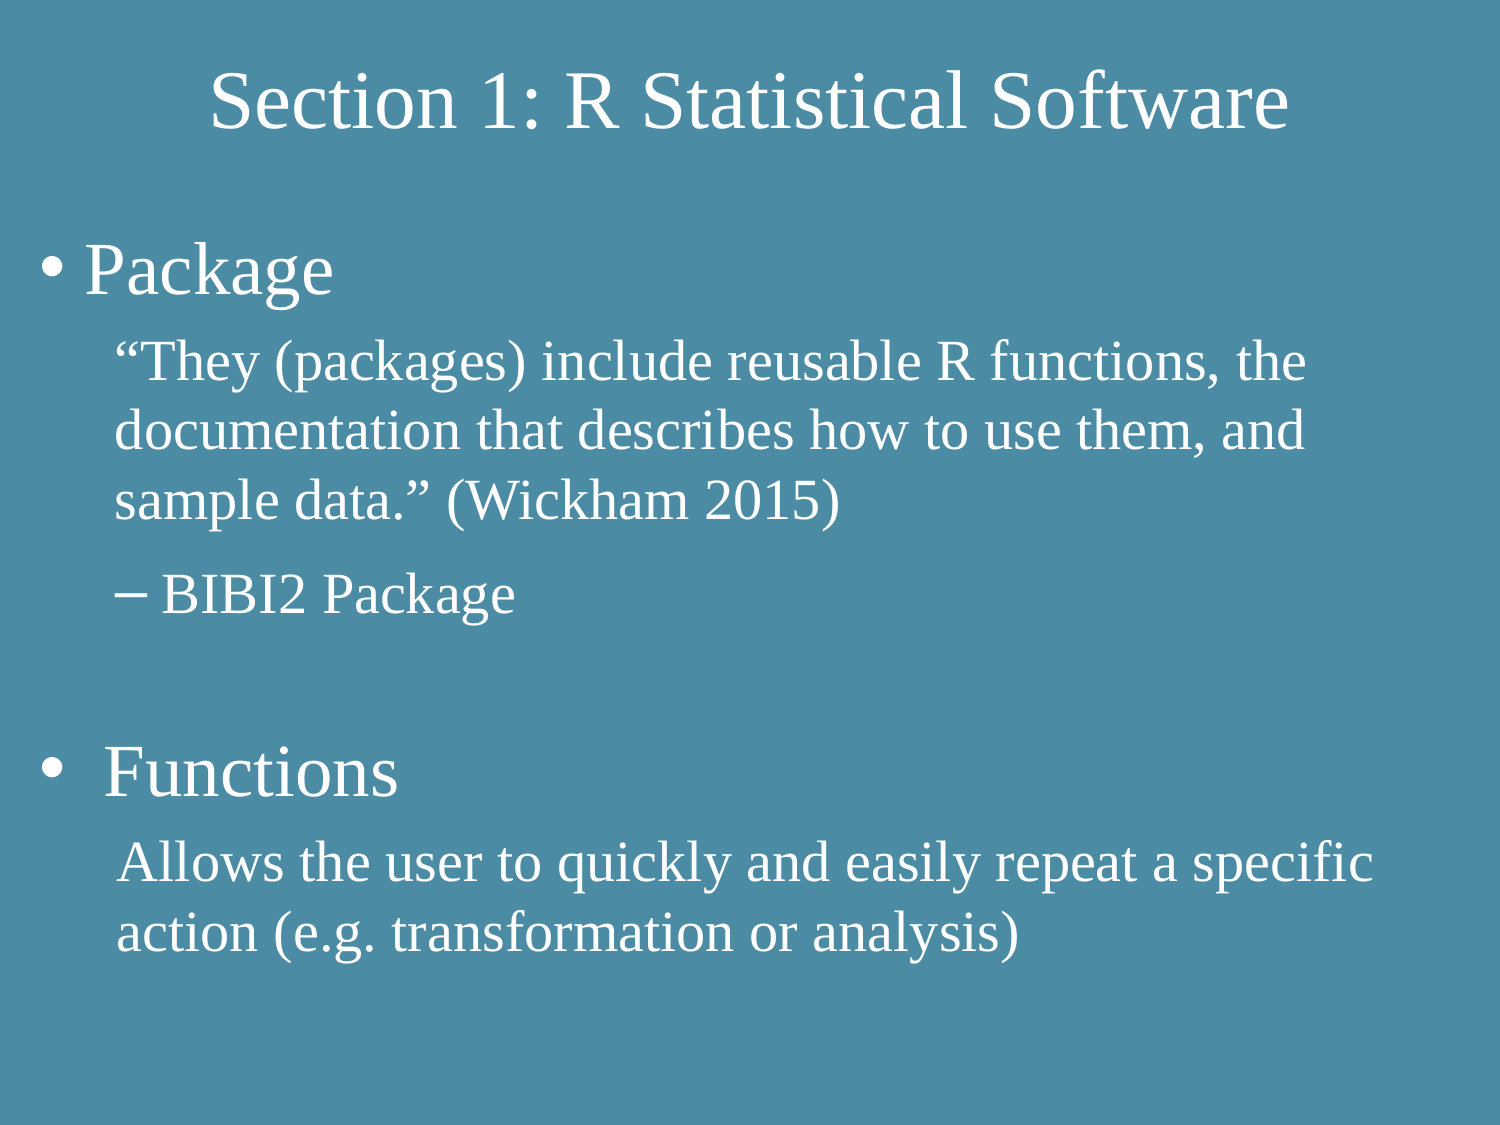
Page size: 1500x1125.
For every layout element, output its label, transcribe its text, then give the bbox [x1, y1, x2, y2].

list Package “They (packages) include reusable R functions, the documentation that describes how to use them, and sample data.” (Wickham 2015) BIBI2 Package Functions Allows the user to quickly and easily repeat a specific action (e.g. transformation or analysis) [24, 212, 1475, 1100]
title Section 1: R Statistical Software [75, 37, 1425, 213]
